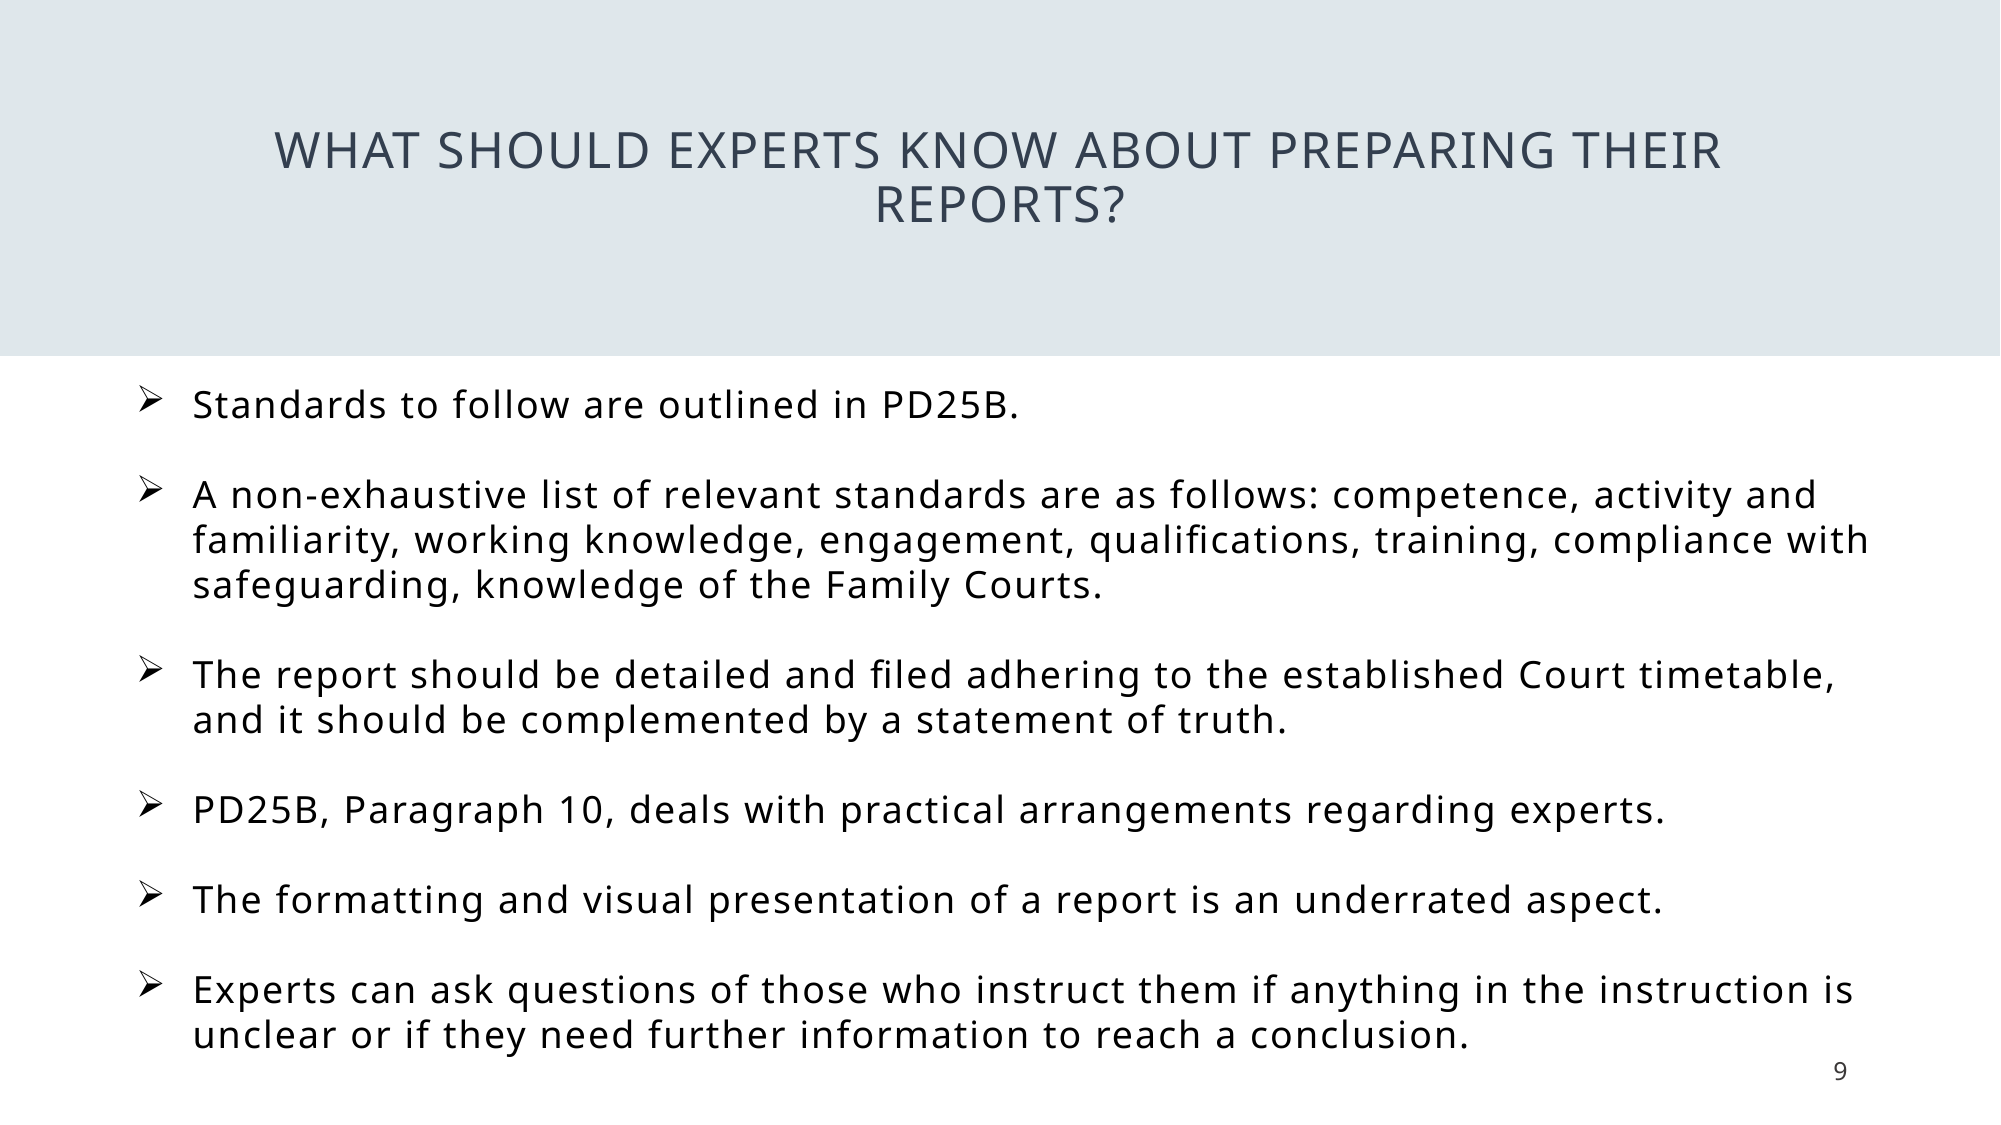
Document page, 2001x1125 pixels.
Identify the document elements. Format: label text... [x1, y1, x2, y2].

title What should experts know about preparing their reports? [137, 98, 1863, 262]
list Standards to follow are outlined in PD25B. A non-exhaustive list of relevant standards are as follows: competence, activity and familiarity, working knowledge, engagement, qualifications, training, compliance with safeguarding, knowledge of the Family Courts. The report should be detailed and filed adhering to the established Court timetable, and it should be complemented by a statement of truth. PD25B, Paragraph 10, deals with practical arrangements regarding experts. The formatting and visual presentation of a report is an underrated aspect. Experts can ask questions of those who instruct them if anything in the instruction is unclear or if they need further information to reach a conclusion. [121, 373, 1937, 1043]
slide_number 9 [1412, 1042, 1863, 1103]
